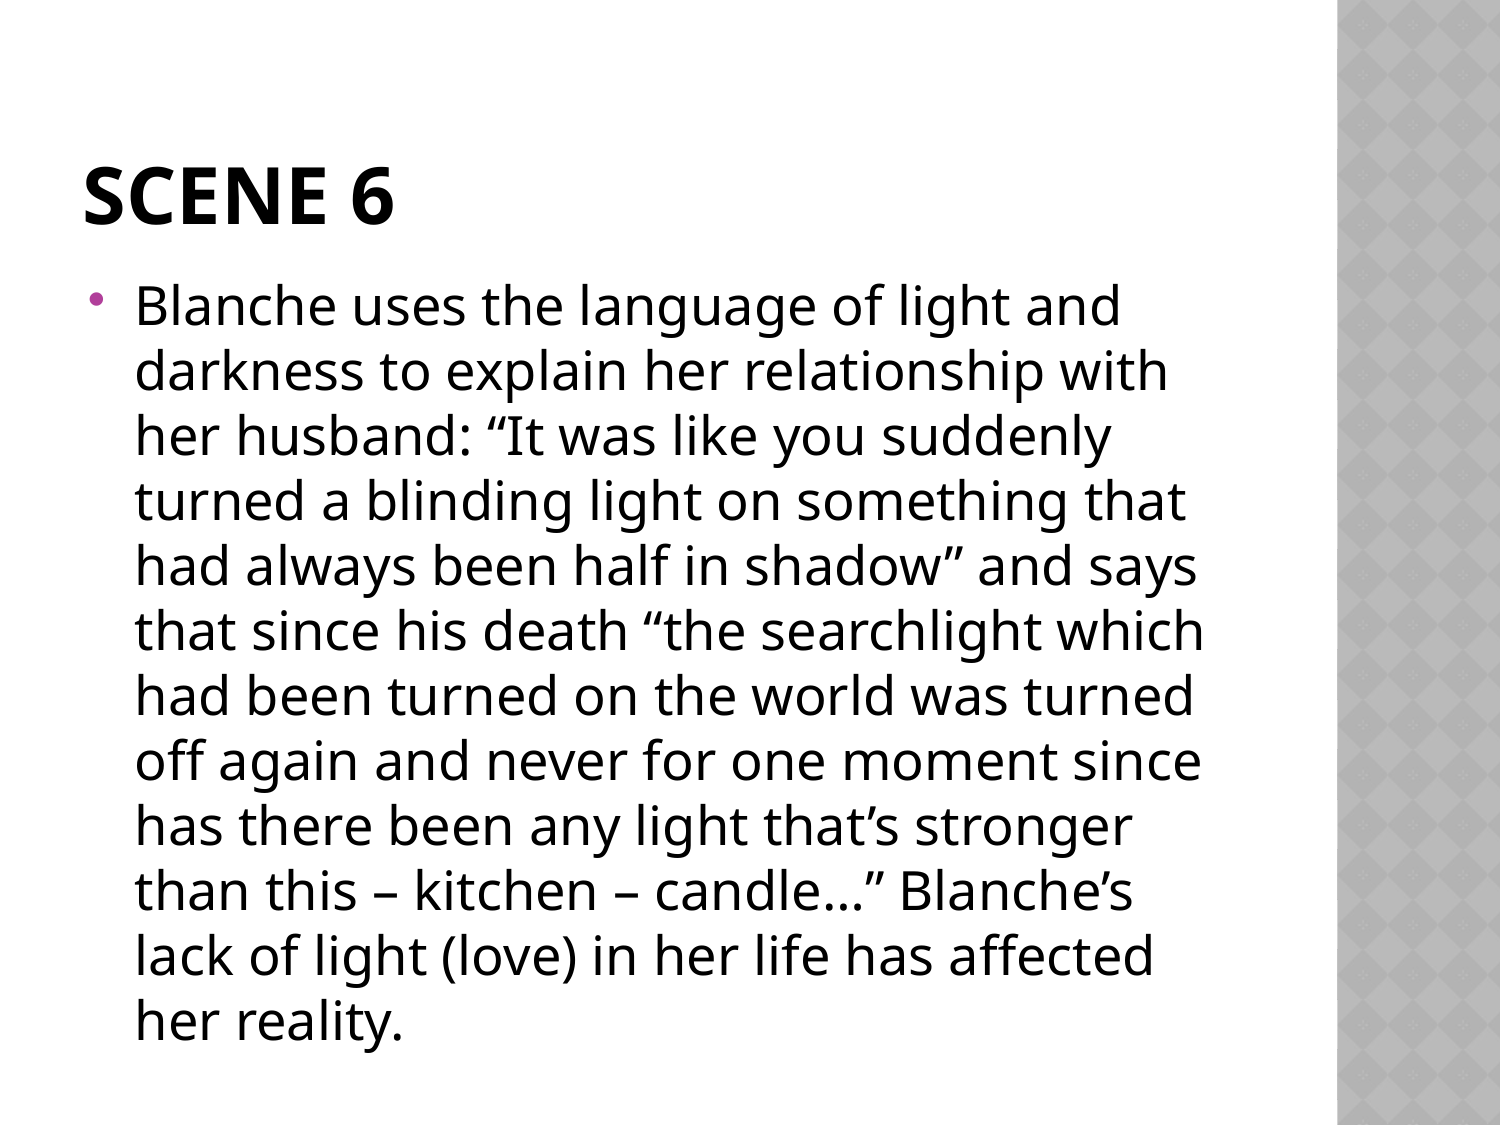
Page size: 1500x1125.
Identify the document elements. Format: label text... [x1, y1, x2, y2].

list Blanche uses the language of light and darkness to explain her relationship with her husband: “It was like you suddenly turned a blinding light on something that had always been half in shadow” and says that since his death “the searchlight which had been turned on the world was turned off again and never for one moment since has there been any light that’s stronger than this – kitchen – candle…” Blanche’s lack of light (love) in her life has affected her reality. [75, 264, 1263, 1059]
title Scene 6 [75, 52, 1263, 240]
